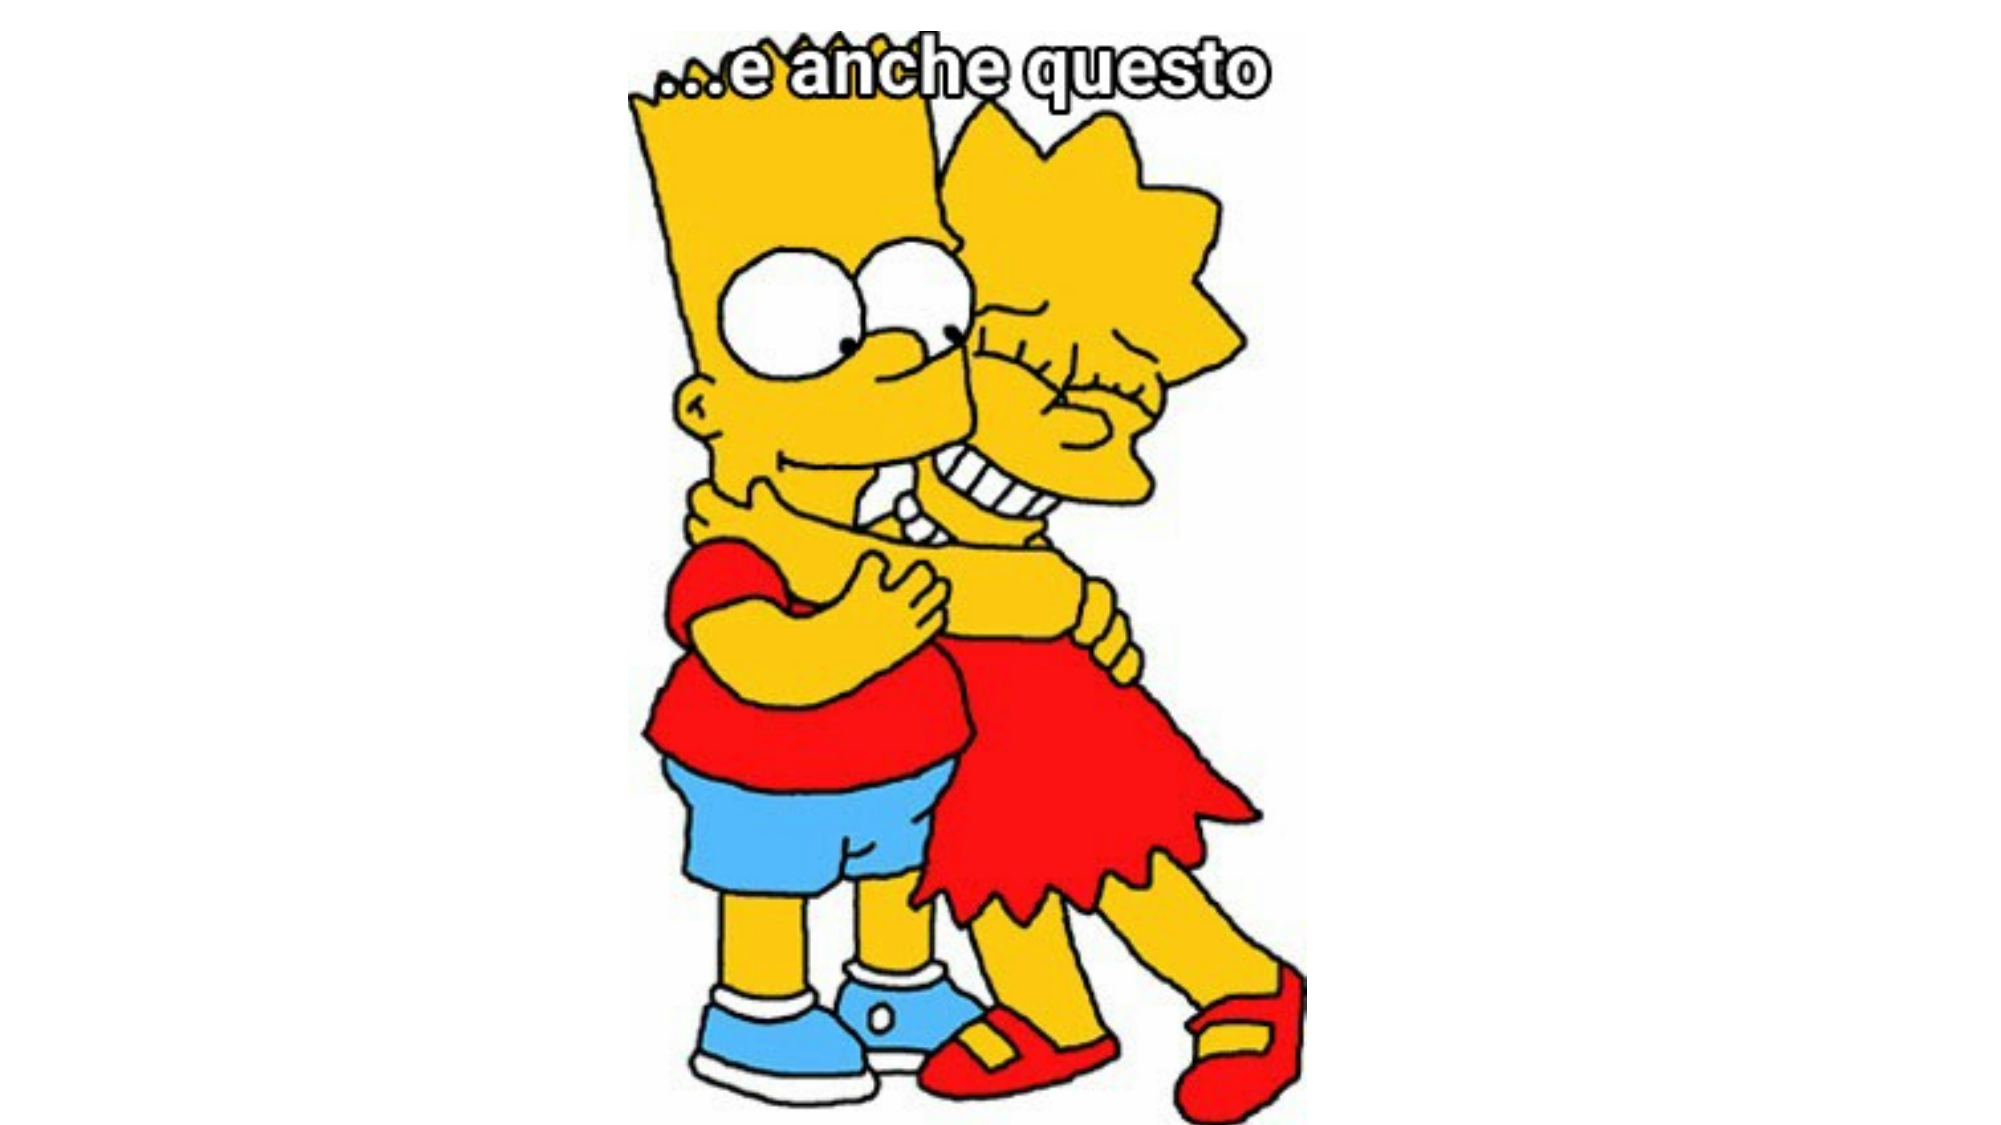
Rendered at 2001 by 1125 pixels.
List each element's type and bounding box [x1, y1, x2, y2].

list [628, 31, 1307, 1125]
